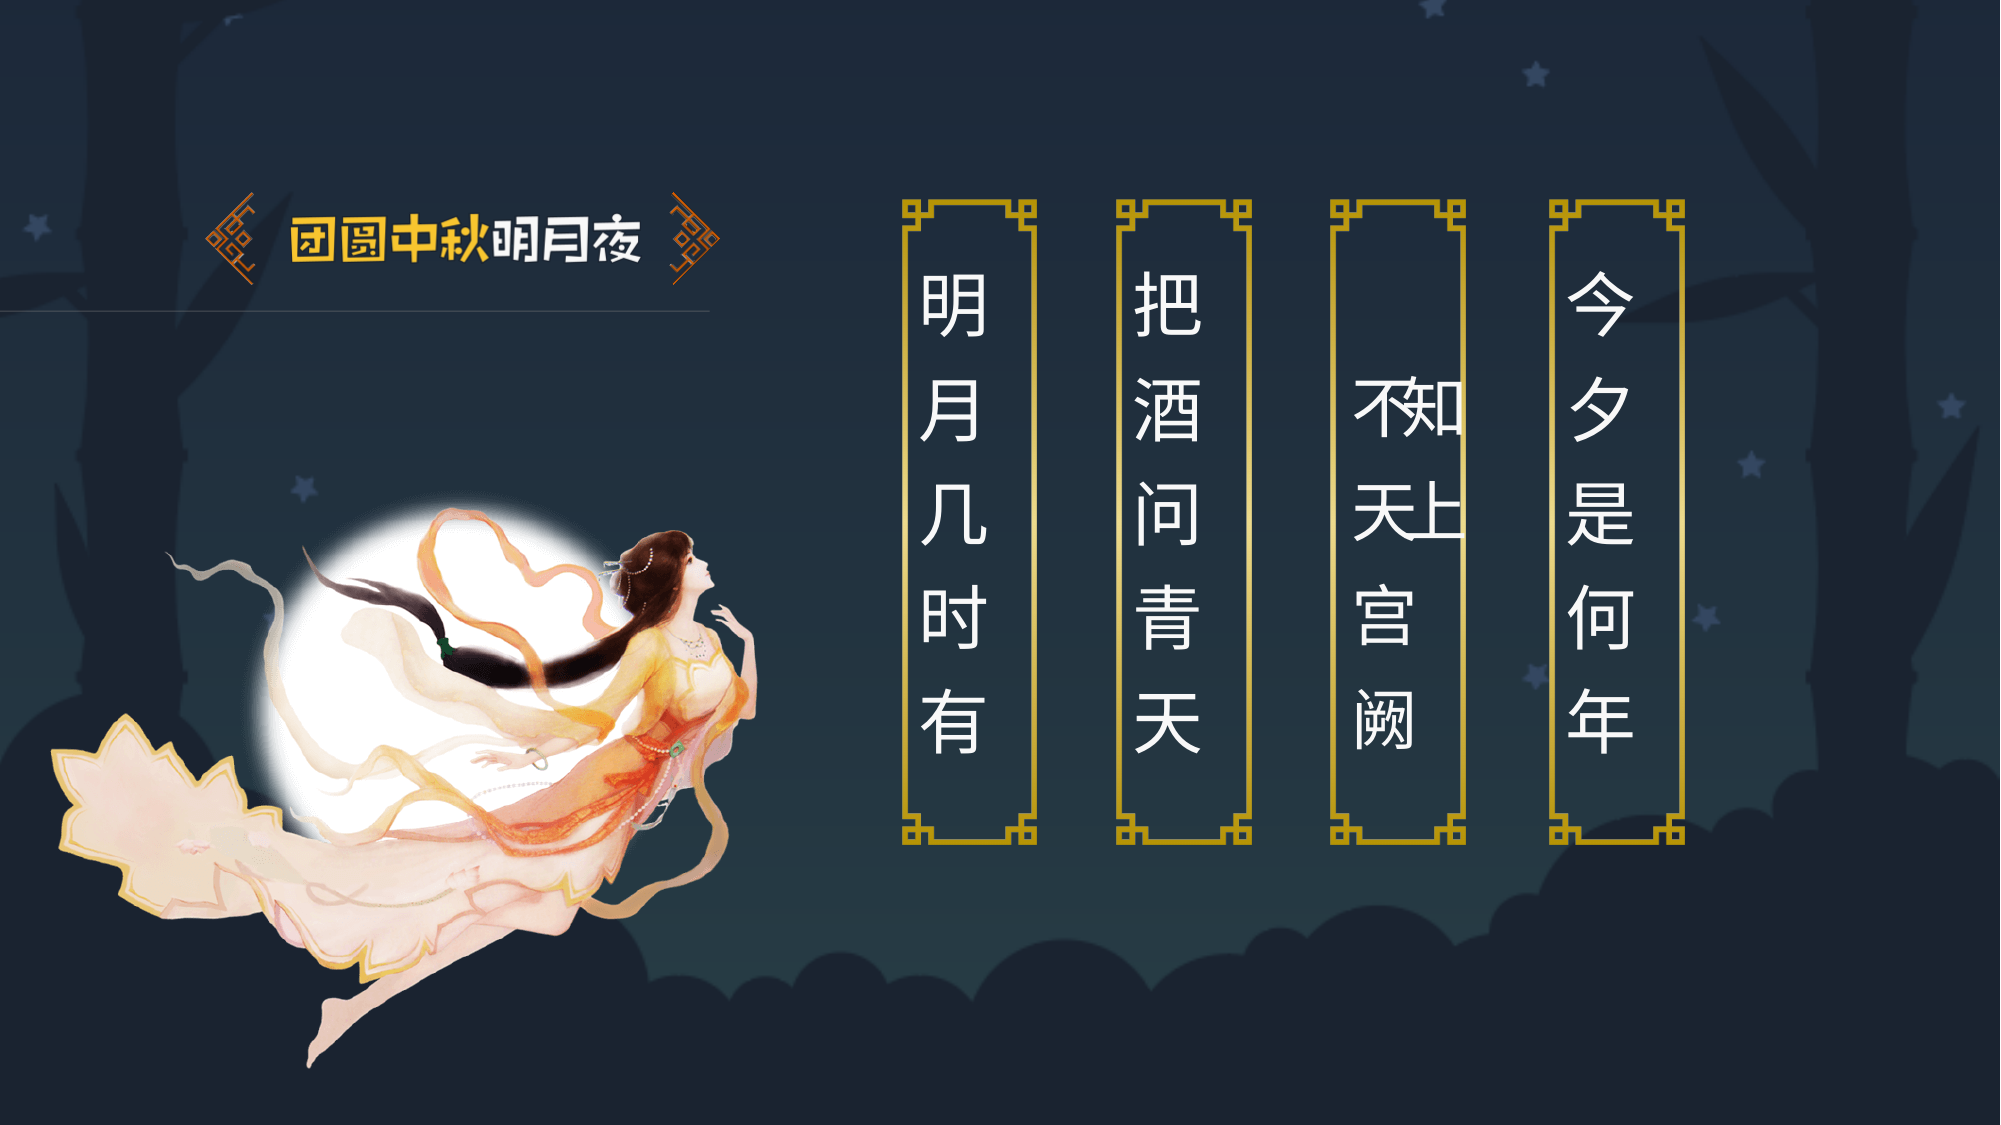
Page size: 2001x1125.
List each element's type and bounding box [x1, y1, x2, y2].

text_box [1549, 199, 1687, 845]
text_box [218, 202, 706, 274]
text_box [902, 199, 1039, 845]
text_box [1330, 199, 1472, 845]
text_box [1116, 199, 1254, 845]
picture [0, 0, 2000, 1125]
